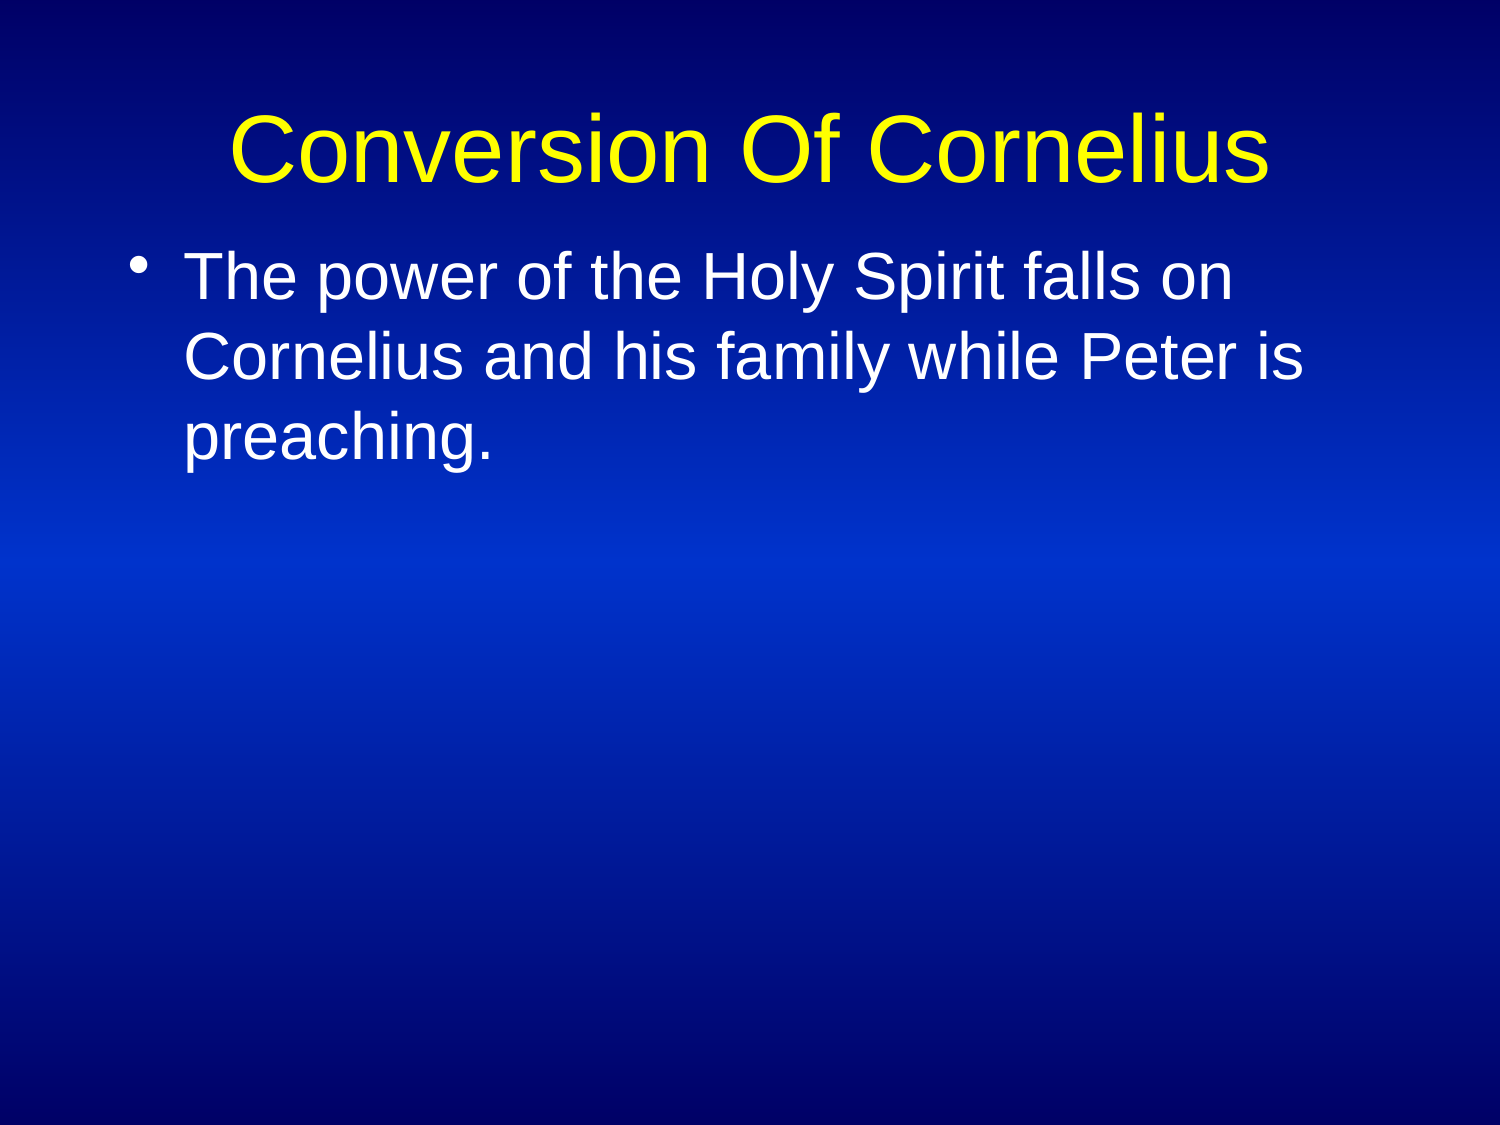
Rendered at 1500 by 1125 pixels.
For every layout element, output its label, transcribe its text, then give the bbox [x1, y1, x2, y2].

title Conversion Of Cornelius [37, 50, 1463, 238]
list The power of the Holy Spirit falls on Cornelius and his family while Peter is preaching. [112, 224, 1463, 1013]
